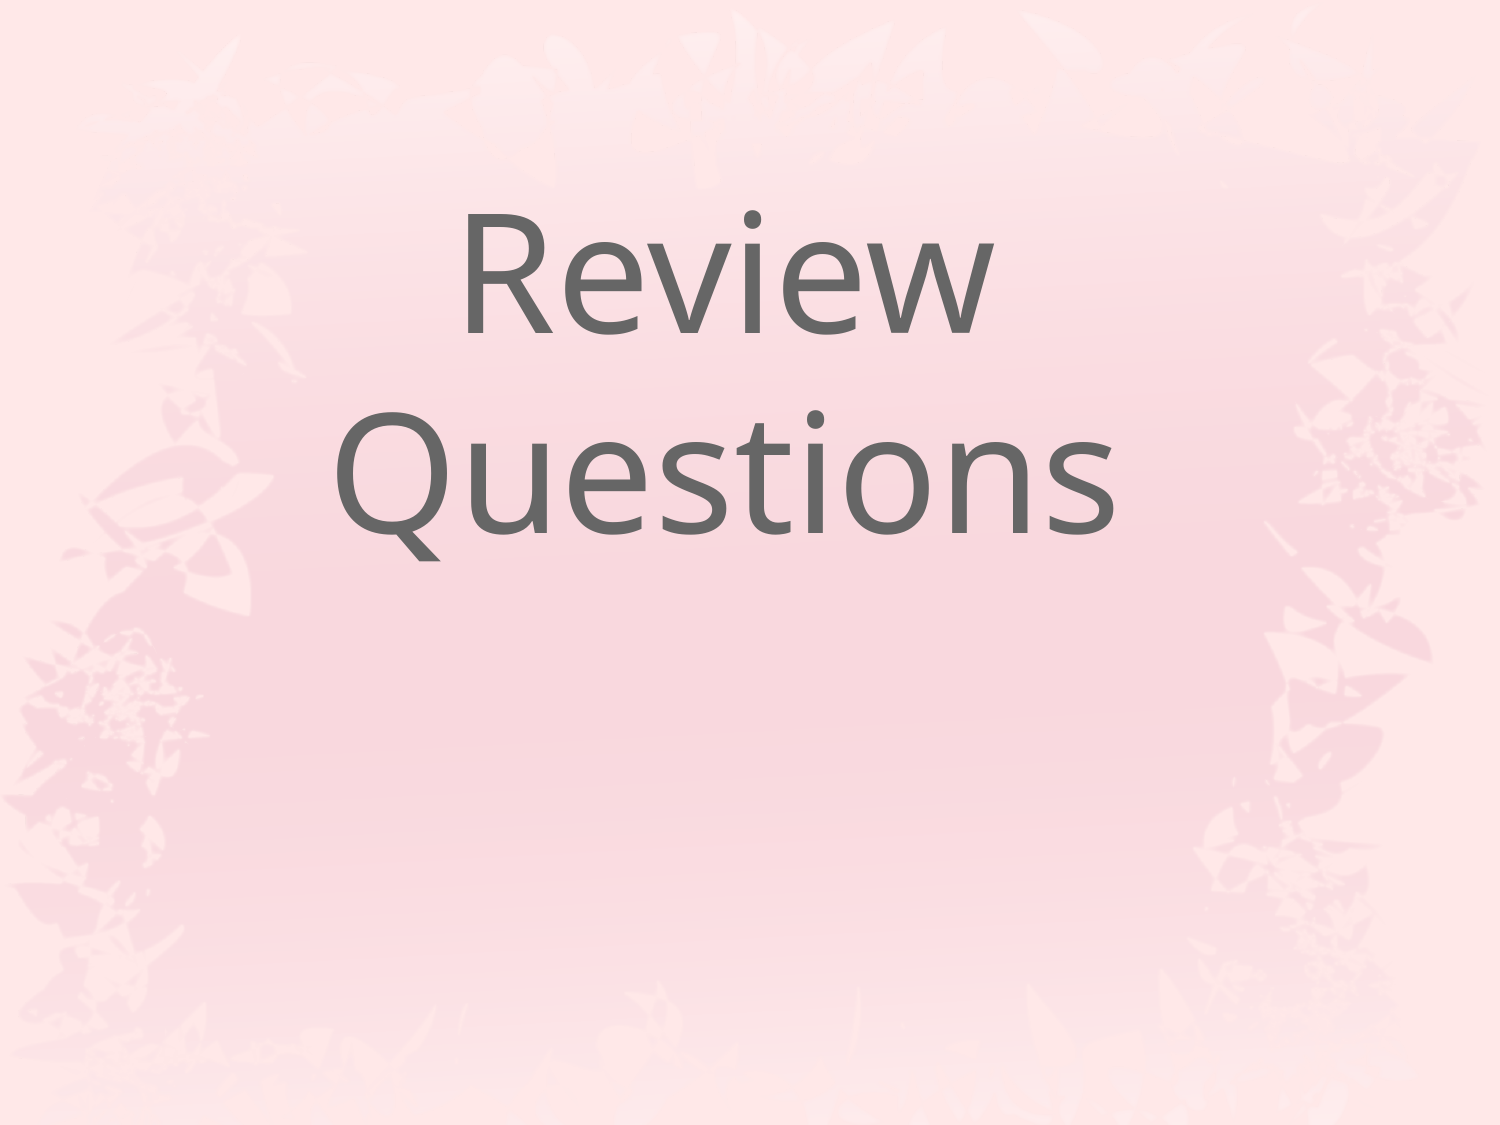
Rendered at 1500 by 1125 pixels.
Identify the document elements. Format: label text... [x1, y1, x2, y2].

picture [0, 0, 1500, 1125]
text_box Review Questions [49, 237, 1400, 497]
